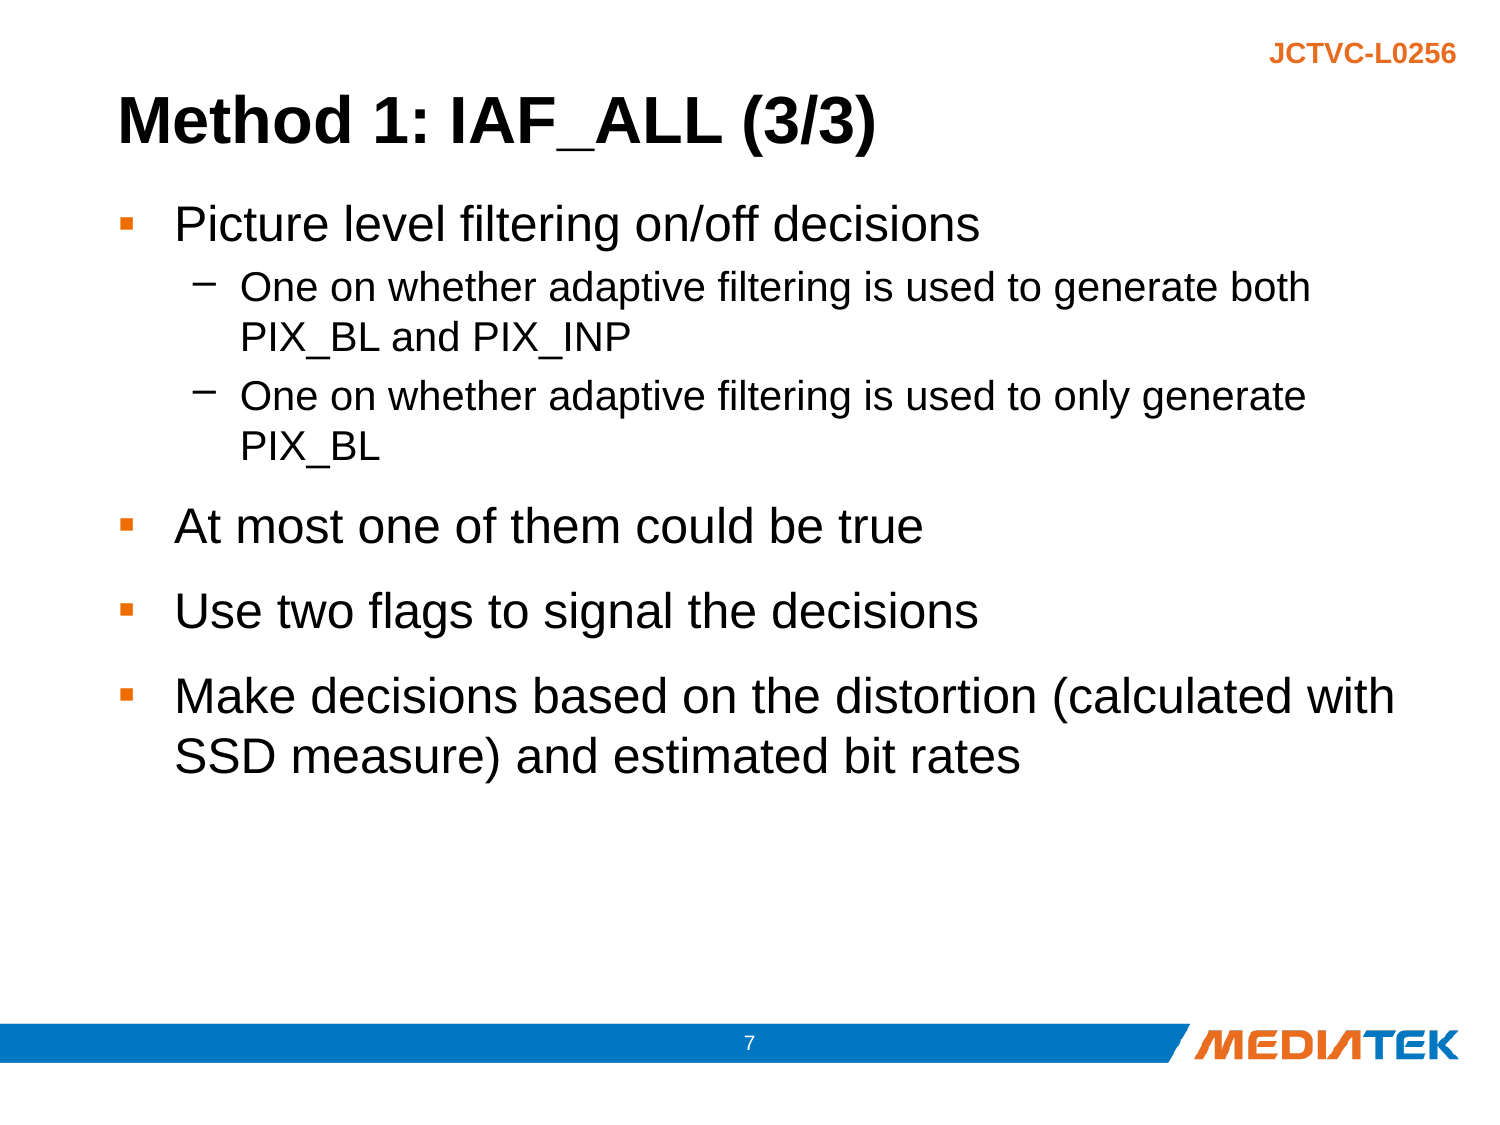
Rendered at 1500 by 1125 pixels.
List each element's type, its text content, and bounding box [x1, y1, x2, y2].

slide_number 6 [711, 1022, 789, 1090]
picture [0, 1023, 711, 1063]
list Picture level filtering on/off decisions One on whether adaptive filtering is used to generate both PIX_BL and PIX_INP One on whether adaptive filtering is used to only generate PIX_BL At most one of them could be true Use two flags to signal the decisions Make decisions based on the distortion (calculated with SSD measure) and estimated bit rates [102, 184, 1425, 998]
picture [789, 1023, 1459, 1063]
title Method 1: IAF_ALL (3/3) [101, 62, 1425, 172]
